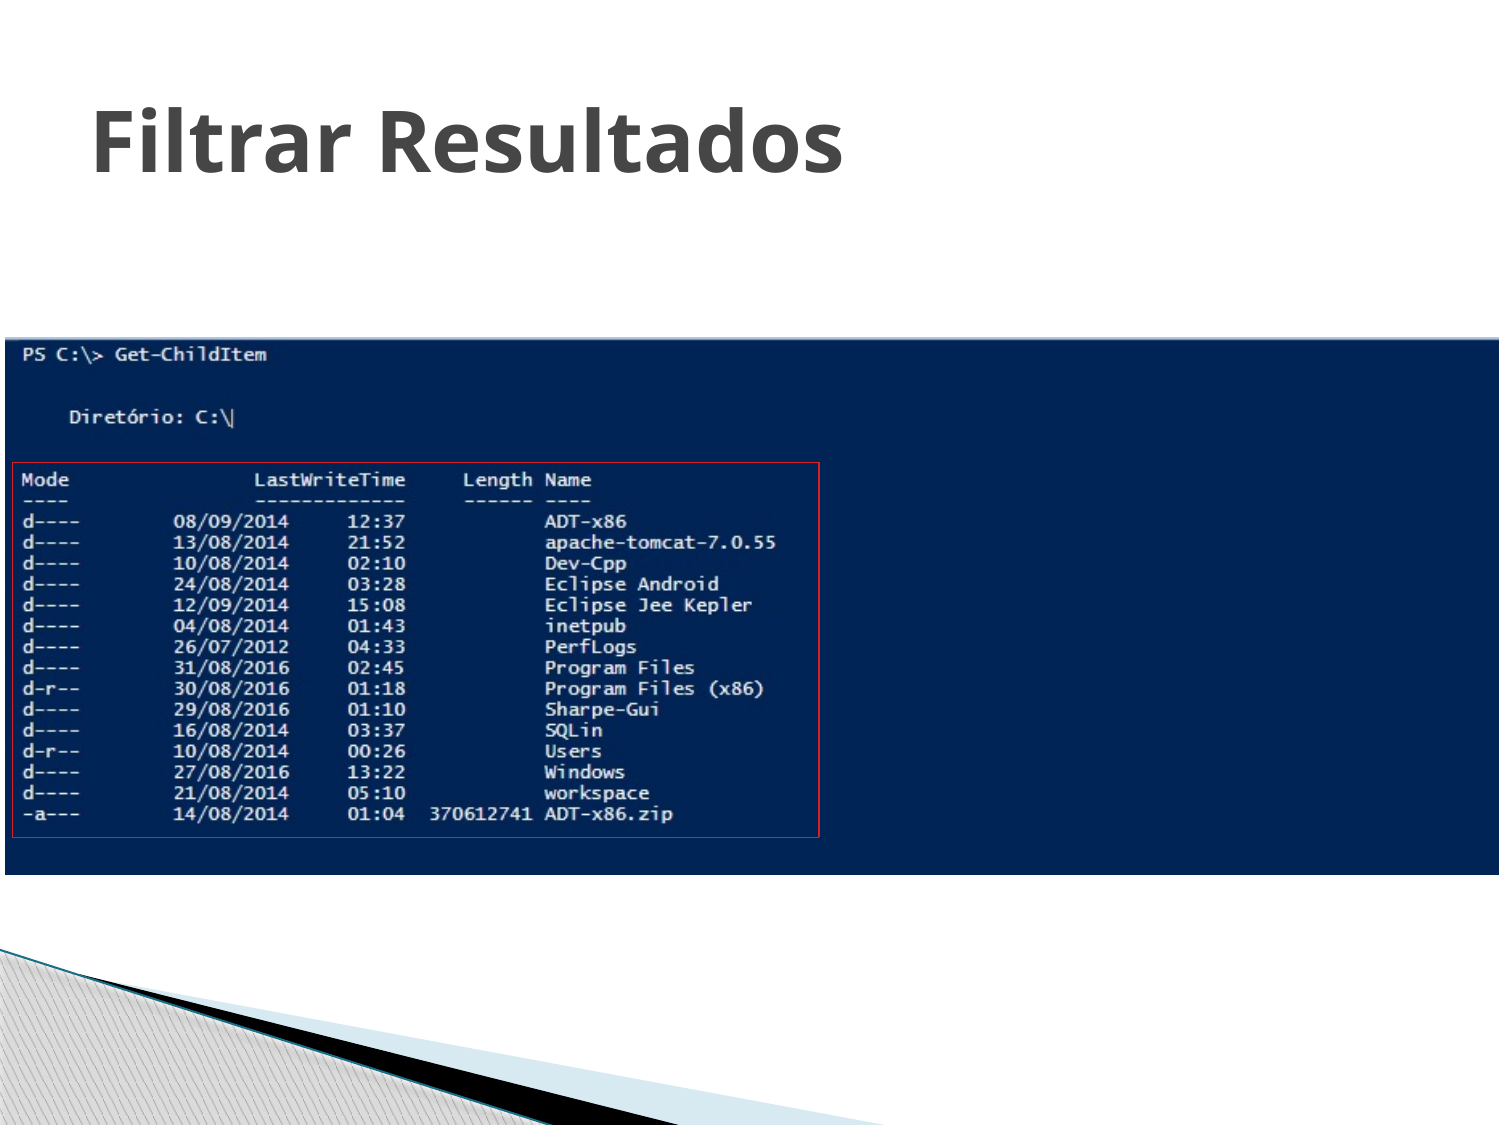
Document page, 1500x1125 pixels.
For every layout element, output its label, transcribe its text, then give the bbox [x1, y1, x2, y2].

picture [5, 337, 1499, 876]
title Filtrar Resultados [75, 45, 1425, 233]
